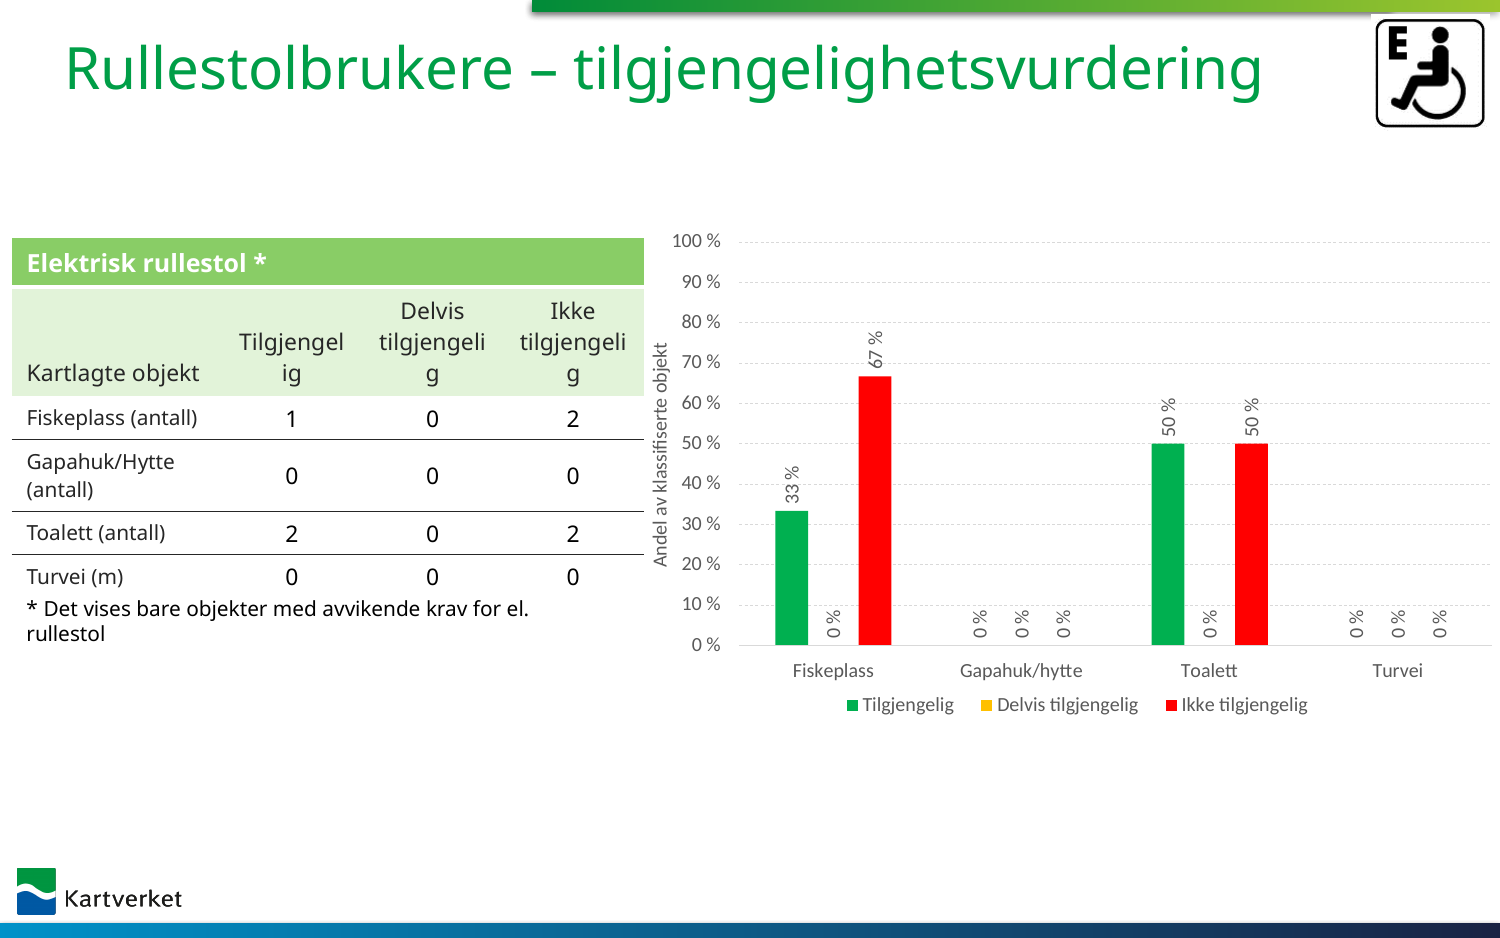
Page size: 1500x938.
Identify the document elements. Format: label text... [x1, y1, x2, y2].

table_cell 0 [362, 440, 503, 511]
table_cell 2 [503, 396, 638, 439]
table_cell 0 [222, 555, 362, 588]
table_cell Delvis tilgjengelig [362, 289, 503, 396]
picture [643, 218, 1500, 728]
table_cell 0 [362, 555, 503, 588]
table_cell 0 [362, 396, 503, 439]
table_cell 1 [222, 396, 362, 439]
table_cell 0 [362, 512, 503, 554]
table_cell 0 [222, 440, 362, 511]
table_cell Tilgjengelig [222, 289, 362, 396]
table_cell Ikke tilgjengelig [503, 289, 638, 396]
text_box Rullestolbrukere – tilgjengelighetsvurdering [49, 12, 1372, 109]
table_cell Fiskeplass (antall) [12, 396, 222, 439]
table_cell Toalett (antall) [12, 512, 222, 554]
table_cell 0 [503, 555, 638, 598]
text_box * Det vises bare objekter med avvikende krav for el. rullestol [11, 588, 597, 653]
table_cell 2 [222, 512, 362, 554]
table_cell 2 [503, 512, 638, 554]
table_cell Gapahuk/Hytte (antall) [12, 440, 222, 511]
table_cell 0 [503, 440, 638, 511]
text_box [1371, 13, 1491, 133]
table_cell Turvei (m) [12, 555, 222, 588]
table_cell Kartlagte objekt [12, 289, 222, 396]
table_header Elektrisk rullestol * [12, 238, 638, 285]
